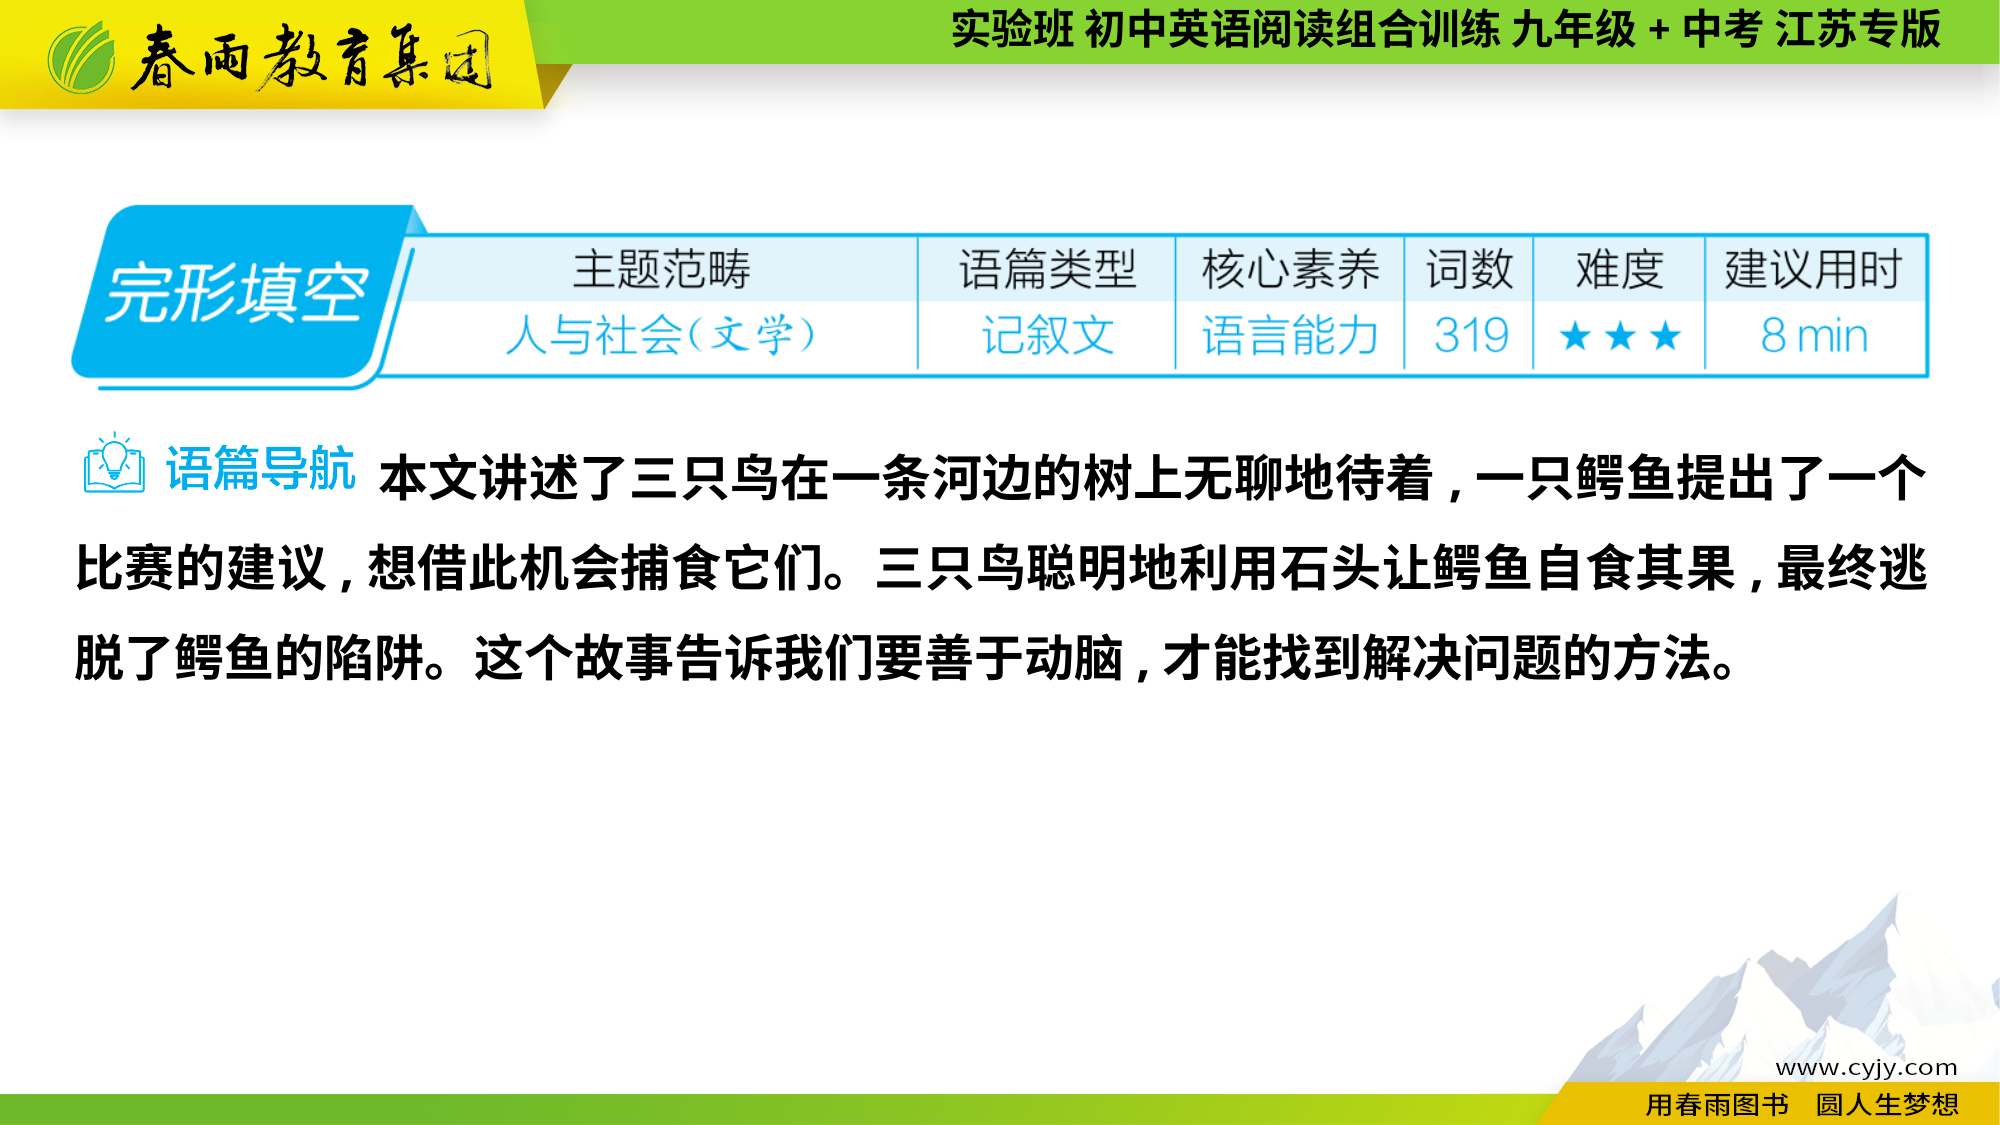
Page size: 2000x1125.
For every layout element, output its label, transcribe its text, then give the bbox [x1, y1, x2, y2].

picture [0, 0, 2000, 1125]
list 本文讲述了三只鸟在一条河边的树上无聊地待着,一只鳄鱼提出了一个比赛的建议,想借此机会捕食它们。三只鸟聪明地利用石头让鳄鱼自食其果,最终逃脱了鳄鱼的陷阱。这个故事告诉我们要善于动脑,才能找到解决问题的方法。 [59, 409, 1944, 686]
